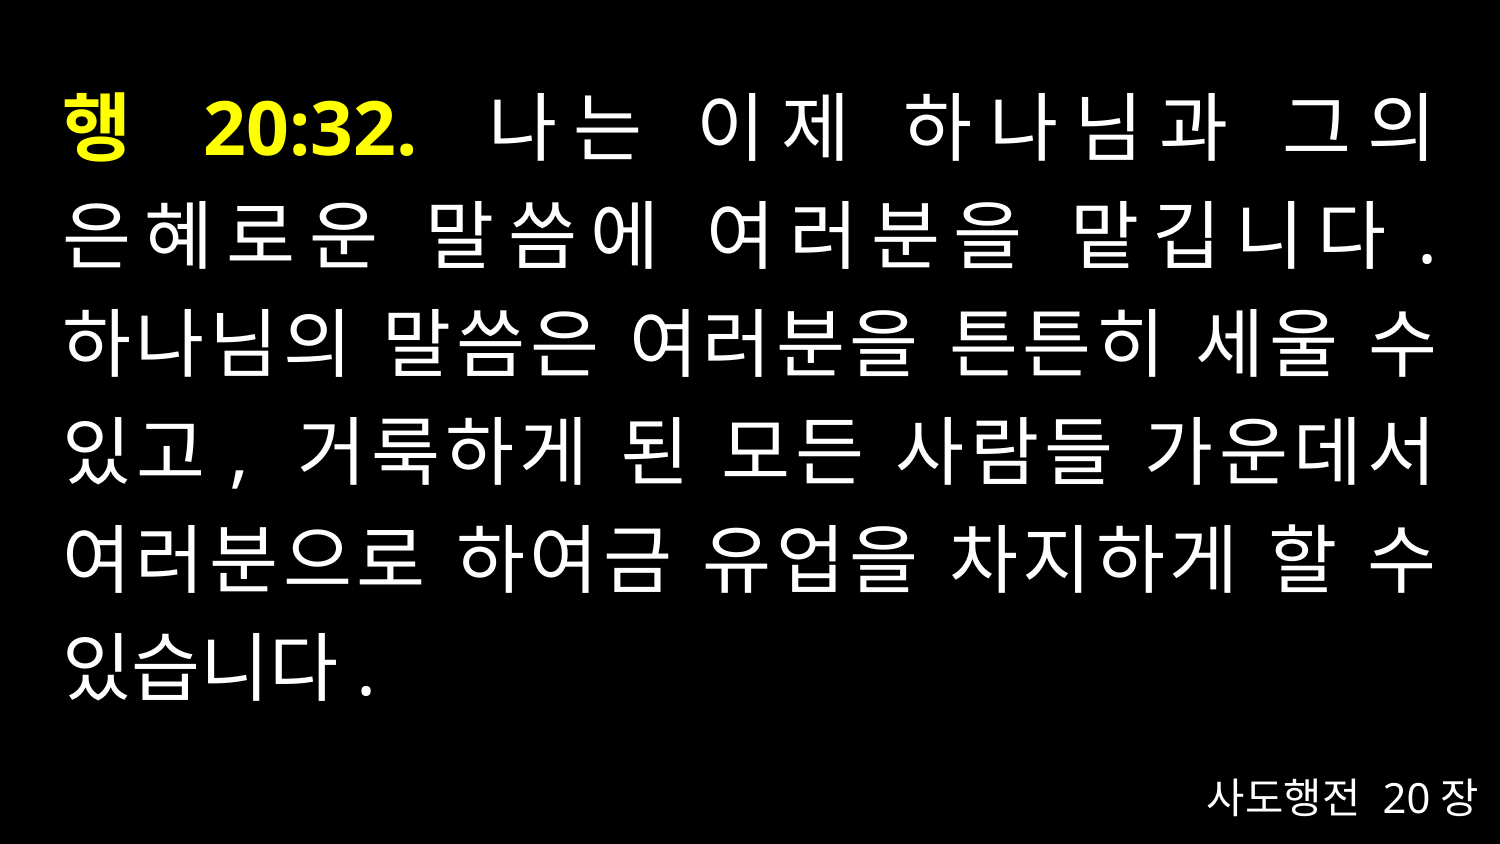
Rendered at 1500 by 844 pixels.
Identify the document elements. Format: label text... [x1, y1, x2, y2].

title 행 20:32. 나는 이제 하나님과 그의 은혜로운 말씀에 여러분을 맡깁니다. 하나님의 말씀은 여러분을 튼튼히 세울 수 있고, 거룩하게 된 모든 사람들 가운데서 여러분으로 하여금 유업을 차지하게 할 수 있습니다. [0, 0, 1500, 844]
subtitle 사도행전 20장 [916, 770, 1500, 844]
